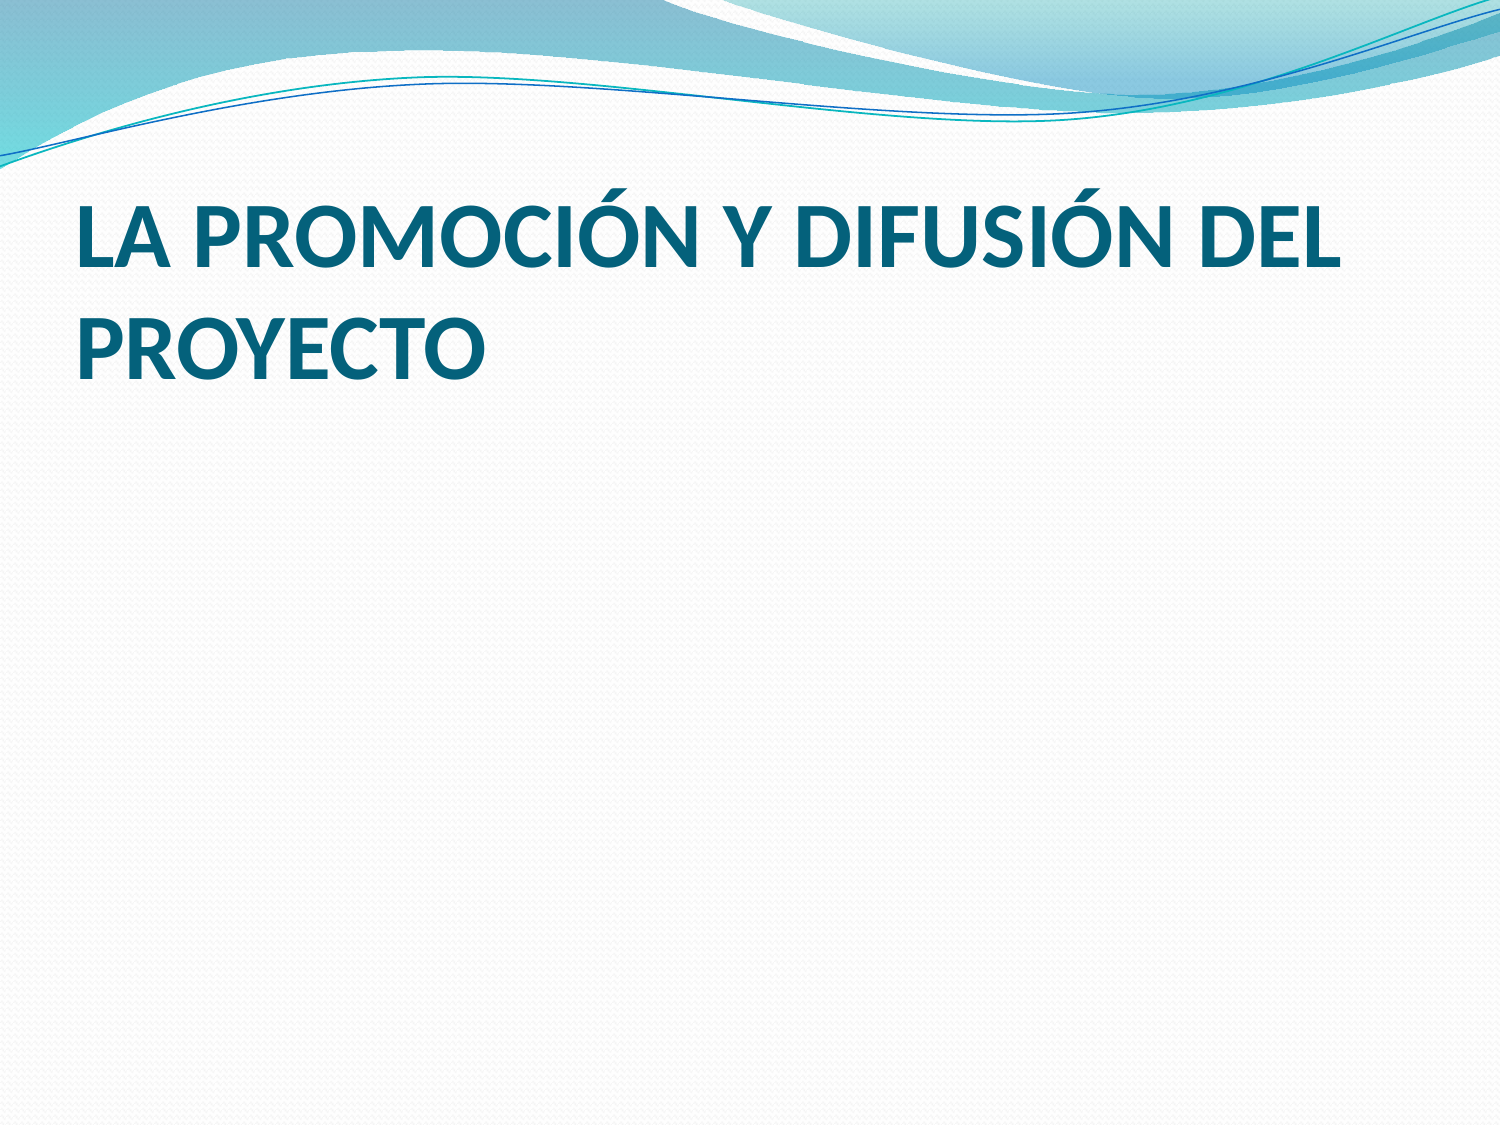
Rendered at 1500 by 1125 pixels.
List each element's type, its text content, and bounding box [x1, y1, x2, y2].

title LA PROMOCIÓN Y DIFUSIÓN DEL PROYECTO [75, 164, 1438, 399]
